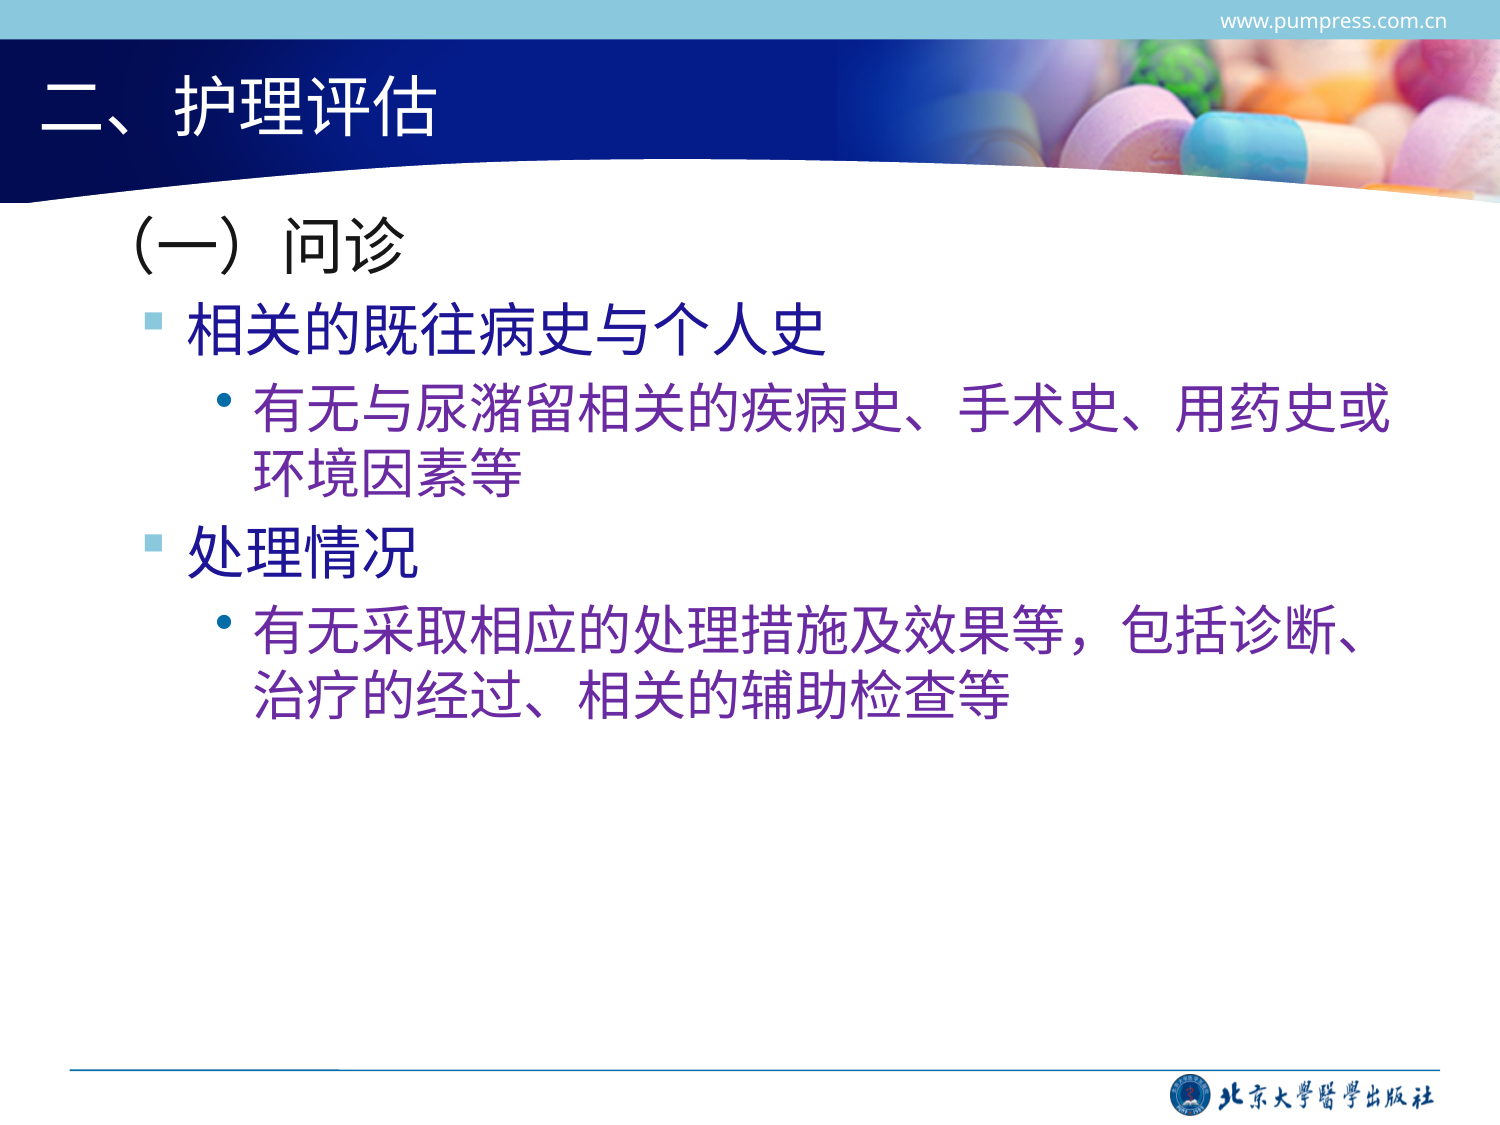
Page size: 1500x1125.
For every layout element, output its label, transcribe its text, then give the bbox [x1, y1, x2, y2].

slide_number www.pumpress.com.cn [1024, 0, 1463, 38]
title 二、护理评估 [23, 58, 1349, 152]
picture [0, 40, 1500, 203]
picture [1170, 1074, 1436, 1118]
list （一）问诊 相关的既往病史与个人史 有无与尿潴留相关的疾病史、手术史、用药史或环境因素等 处理情况 有无采取相应的处理措施及效果等，包括诊断、治疗的经过、相关的辅助检查等 [49, 198, 1430, 1026]
